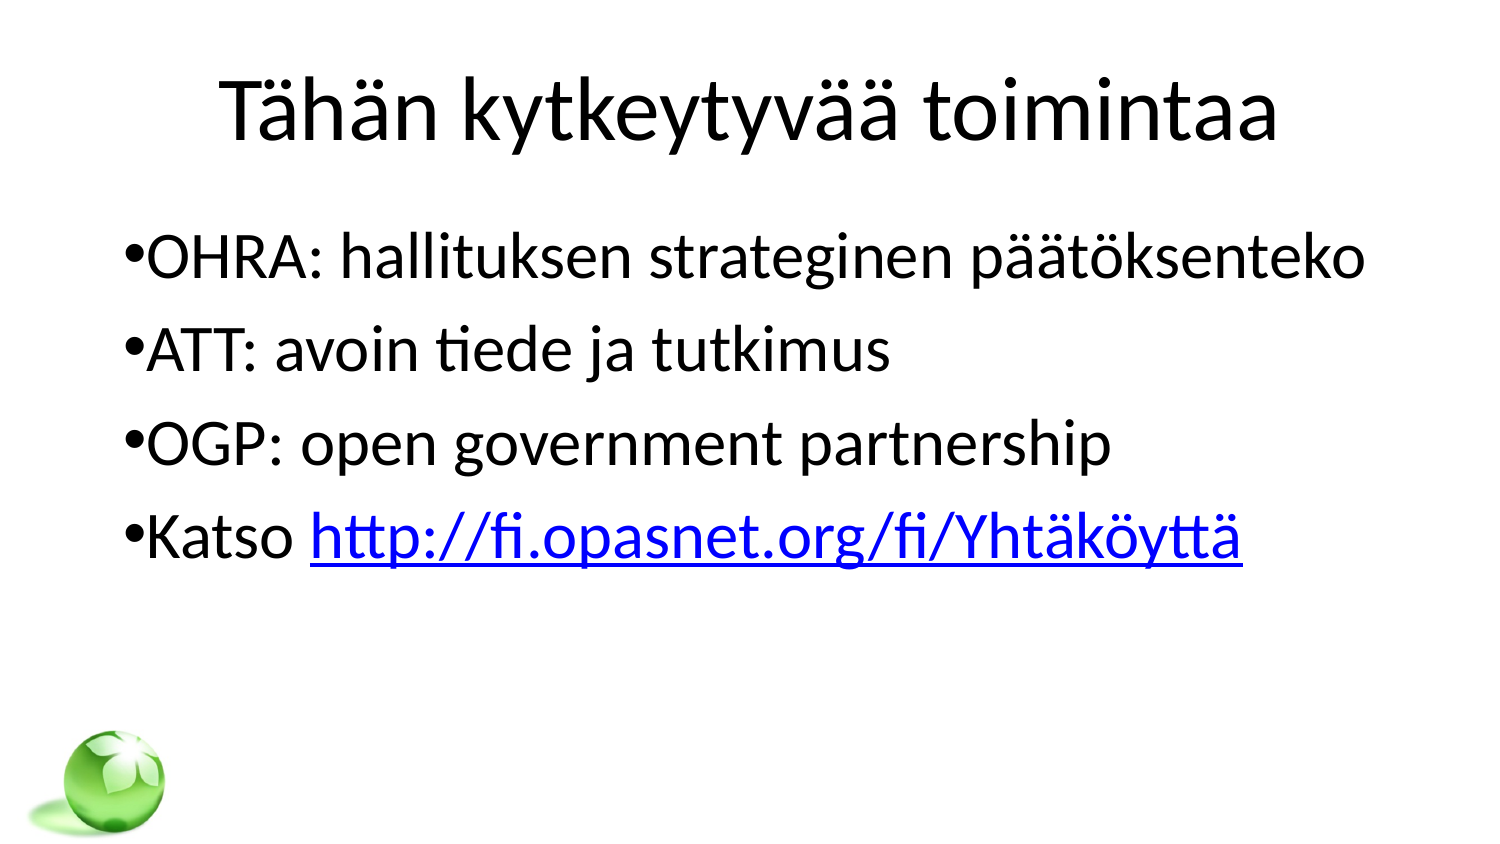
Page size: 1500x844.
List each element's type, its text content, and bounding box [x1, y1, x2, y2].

title Tähän kytkeytyvää toimintaa [75, 33, 1425, 175]
list OHRA: hallituksen strateginen päätöksenteko ATT: avoin tiede ja tutkimus OGP: open government partnership Katso http://fi.opasnet.org/fi/Yhtäköyttä [75, 196, 1425, 754]
picture [17, 720, 178, 841]
